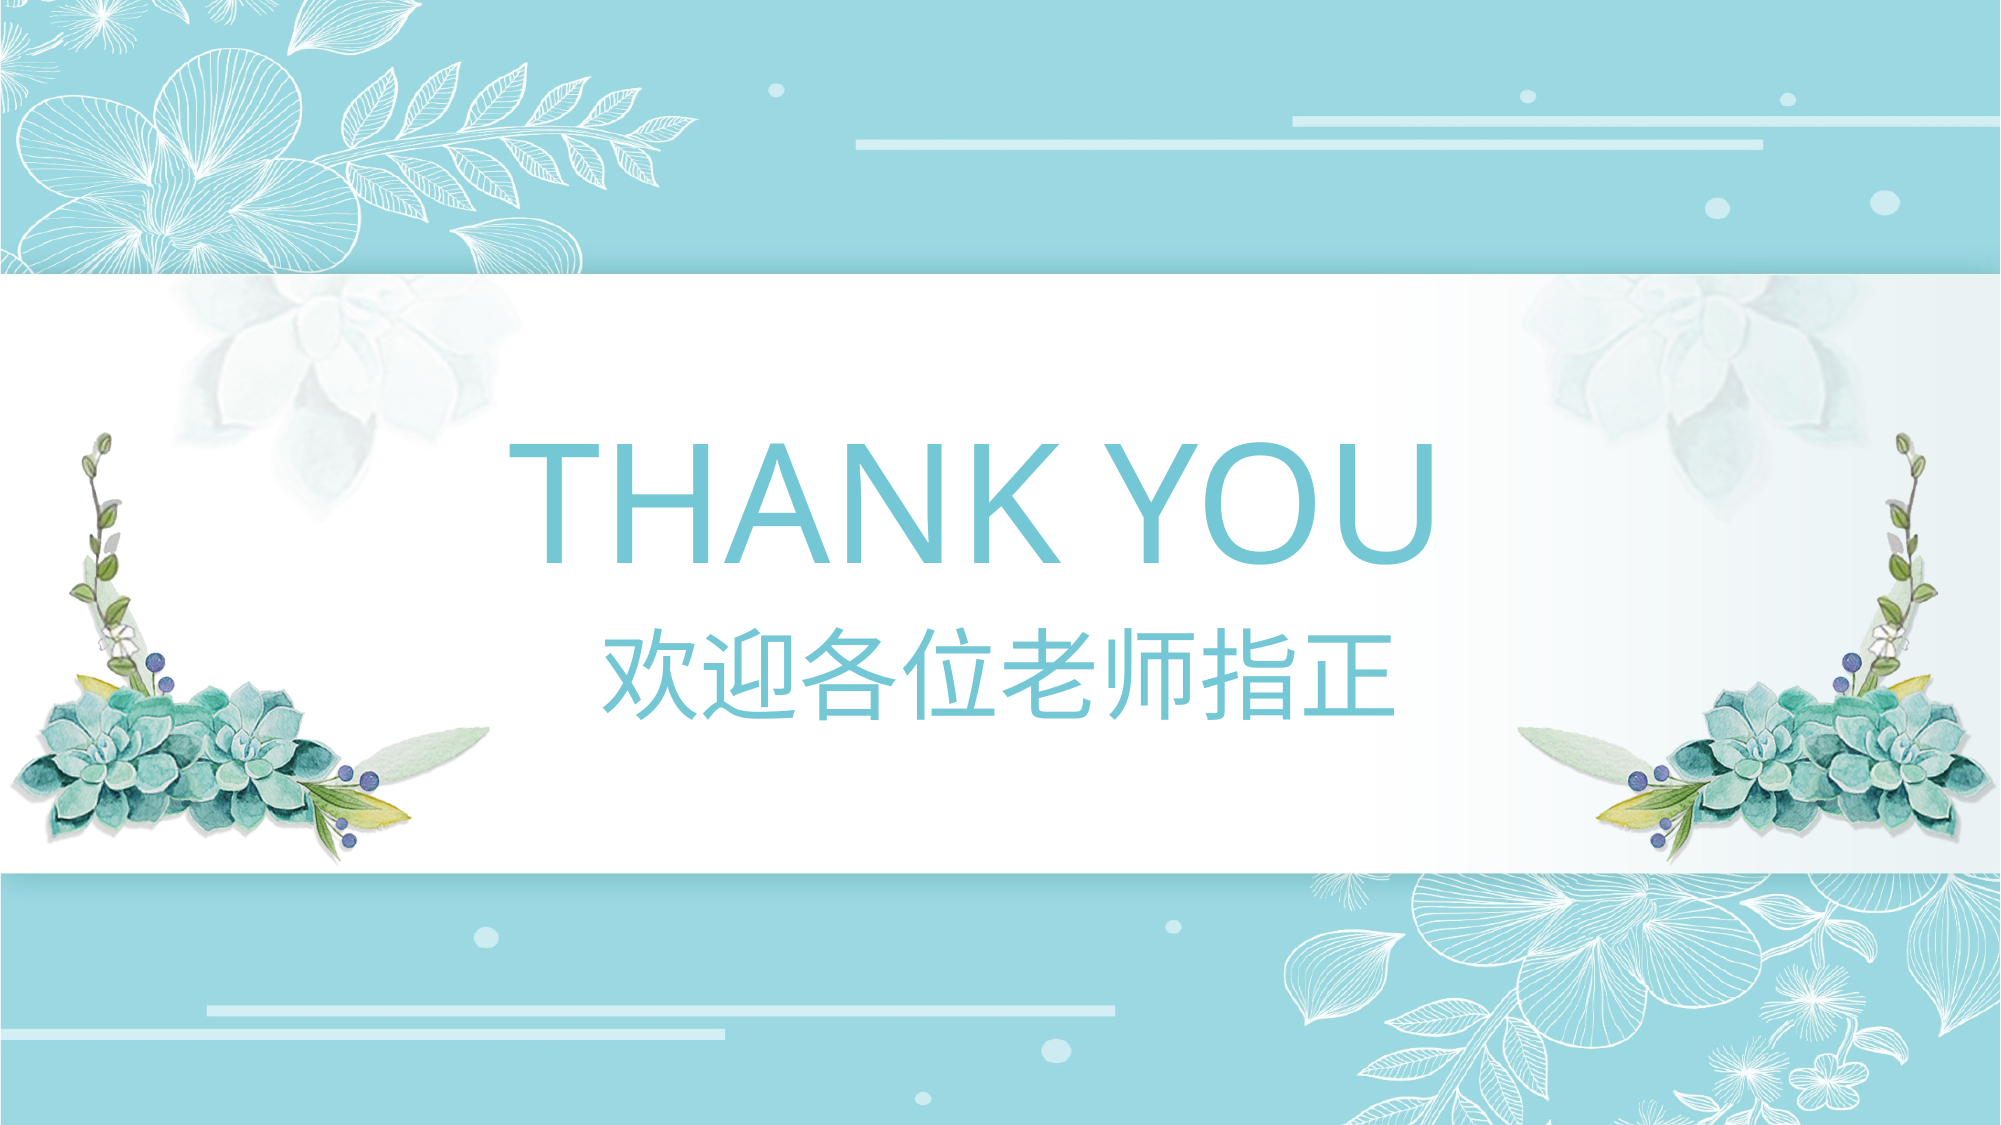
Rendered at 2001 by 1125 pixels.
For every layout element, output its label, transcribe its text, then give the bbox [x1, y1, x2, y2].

text_box THANK YOU [1563, 389, 1571, 432]
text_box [8, 432, 490, 867]
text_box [1516, 432, 1998, 867]
picture [3, 0, 2000, 1125]
